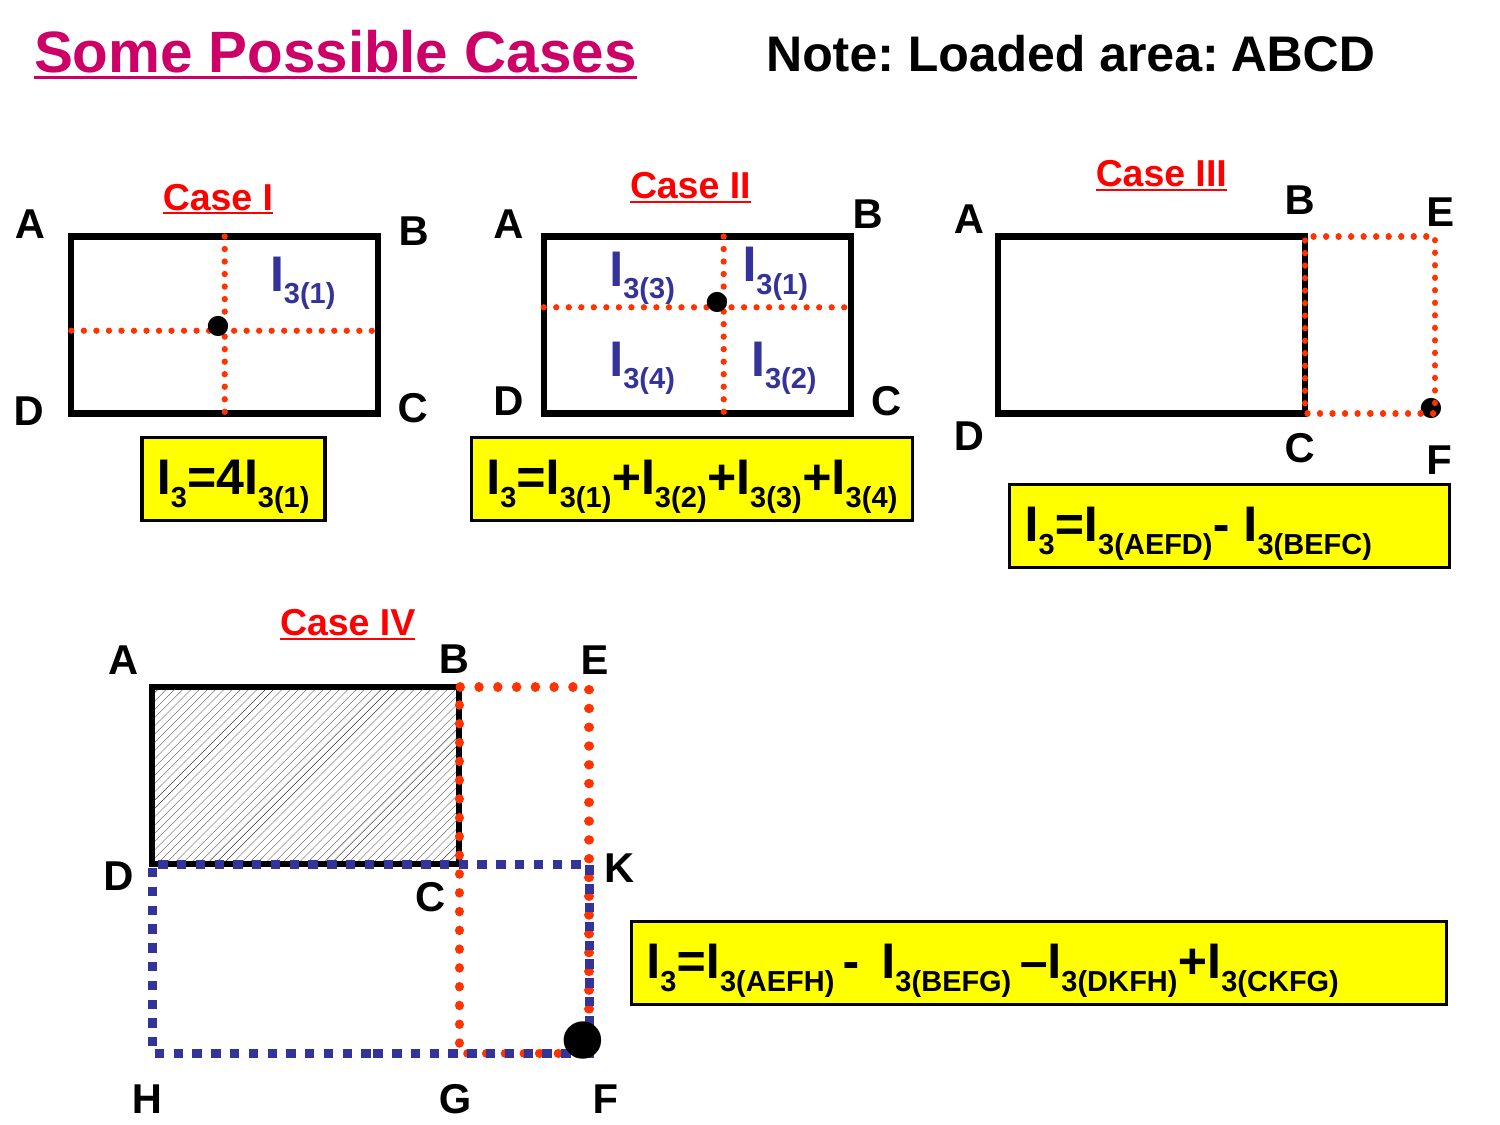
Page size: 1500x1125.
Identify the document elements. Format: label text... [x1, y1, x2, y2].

text_box C [382, 373, 443, 438]
text_box C [1269, 413, 1330, 479]
text_box A [939, 184, 1000, 250]
text_box C [856, 366, 917, 431]
text_box Case III [1080, 141, 1242, 202]
text_box Some Possible Cases [19, 7, 653, 92]
text_box D [0, 376, 59, 442]
text_box E [1411, 177, 1470, 243]
text_box A [0, 189, 61, 254]
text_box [88, 624, 650, 1125]
text_box B [383, 196, 444, 262]
text_box Note: Loaded area: ABCD [751, 14, 1390, 90]
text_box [71, 233, 379, 414]
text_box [543, 224, 852, 414]
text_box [1413, 389, 1459, 435]
text_box B [1269, 165, 1330, 231]
text_box I3=I3(1)+I3(2)+I3(3)+I3(4) [471, 437, 913, 521]
text_box D [478, 366, 539, 431]
text_box B [837, 179, 898, 245]
text_box F [1411, 425, 1467, 490]
text_box I3=4I3(1) [142, 437, 325, 521]
text_box D [939, 401, 1000, 467]
text_box I3=I3(AEFH) - I3(BEFG) –I3(DKFH)+I3(CKFG) [656, 921, 1447, 1005]
text_box Case IV [265, 590, 431, 623]
text_box [998, 236, 1305, 414]
text_box A [478, 189, 539, 254]
text_box I3=I3(AEFD)- I3(BEFC) [1009, 484, 1450, 568]
text_box Case II [615, 153, 766, 214]
text_box Case I [147, 165, 288, 225]
text_box [1305, 236, 1436, 414]
